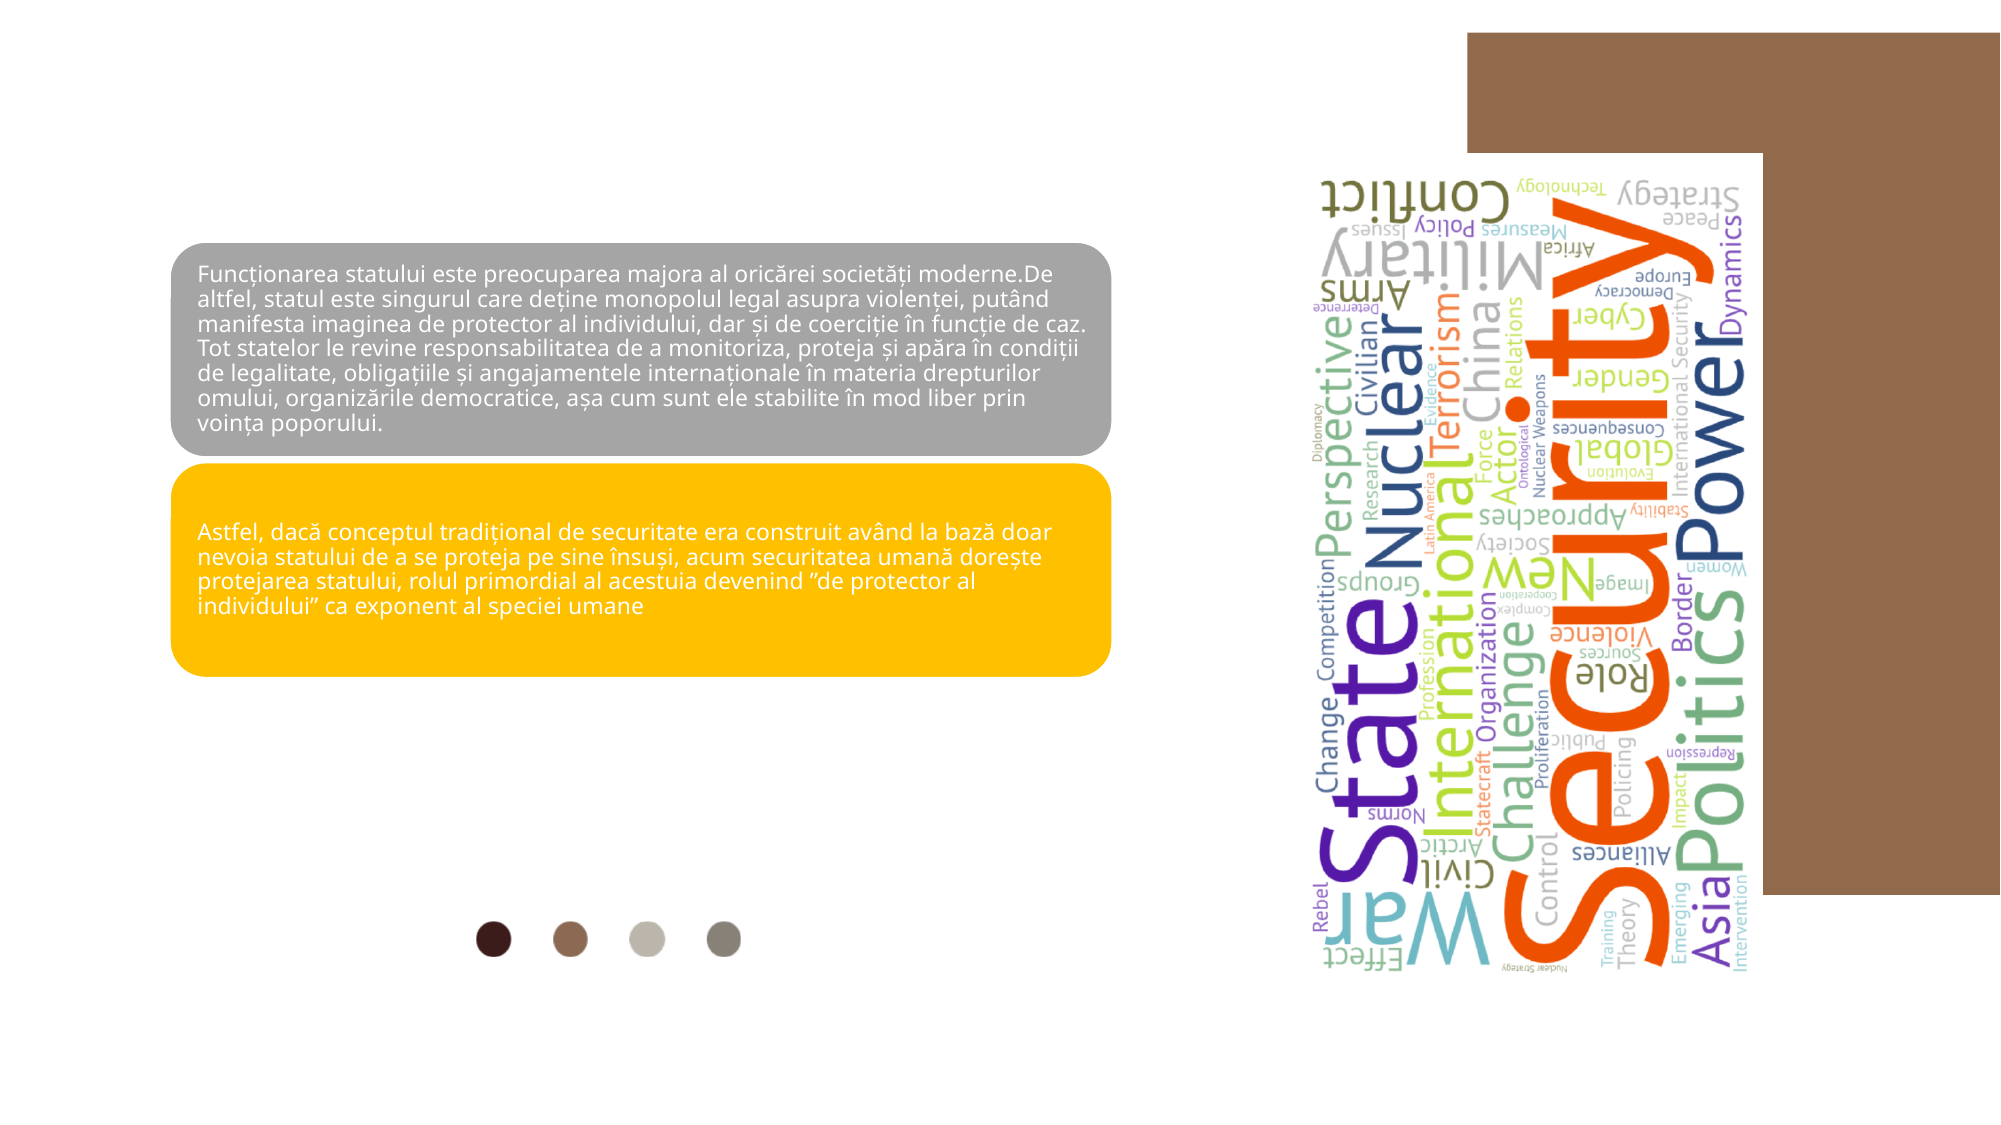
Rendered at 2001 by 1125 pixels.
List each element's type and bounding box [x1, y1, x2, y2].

text_box [169, 225, 1113, 695]
picture [477, 806, 740, 1071]
picture [1109, 153, 1952, 994]
text_box [1466, 32, 2000, 896]
